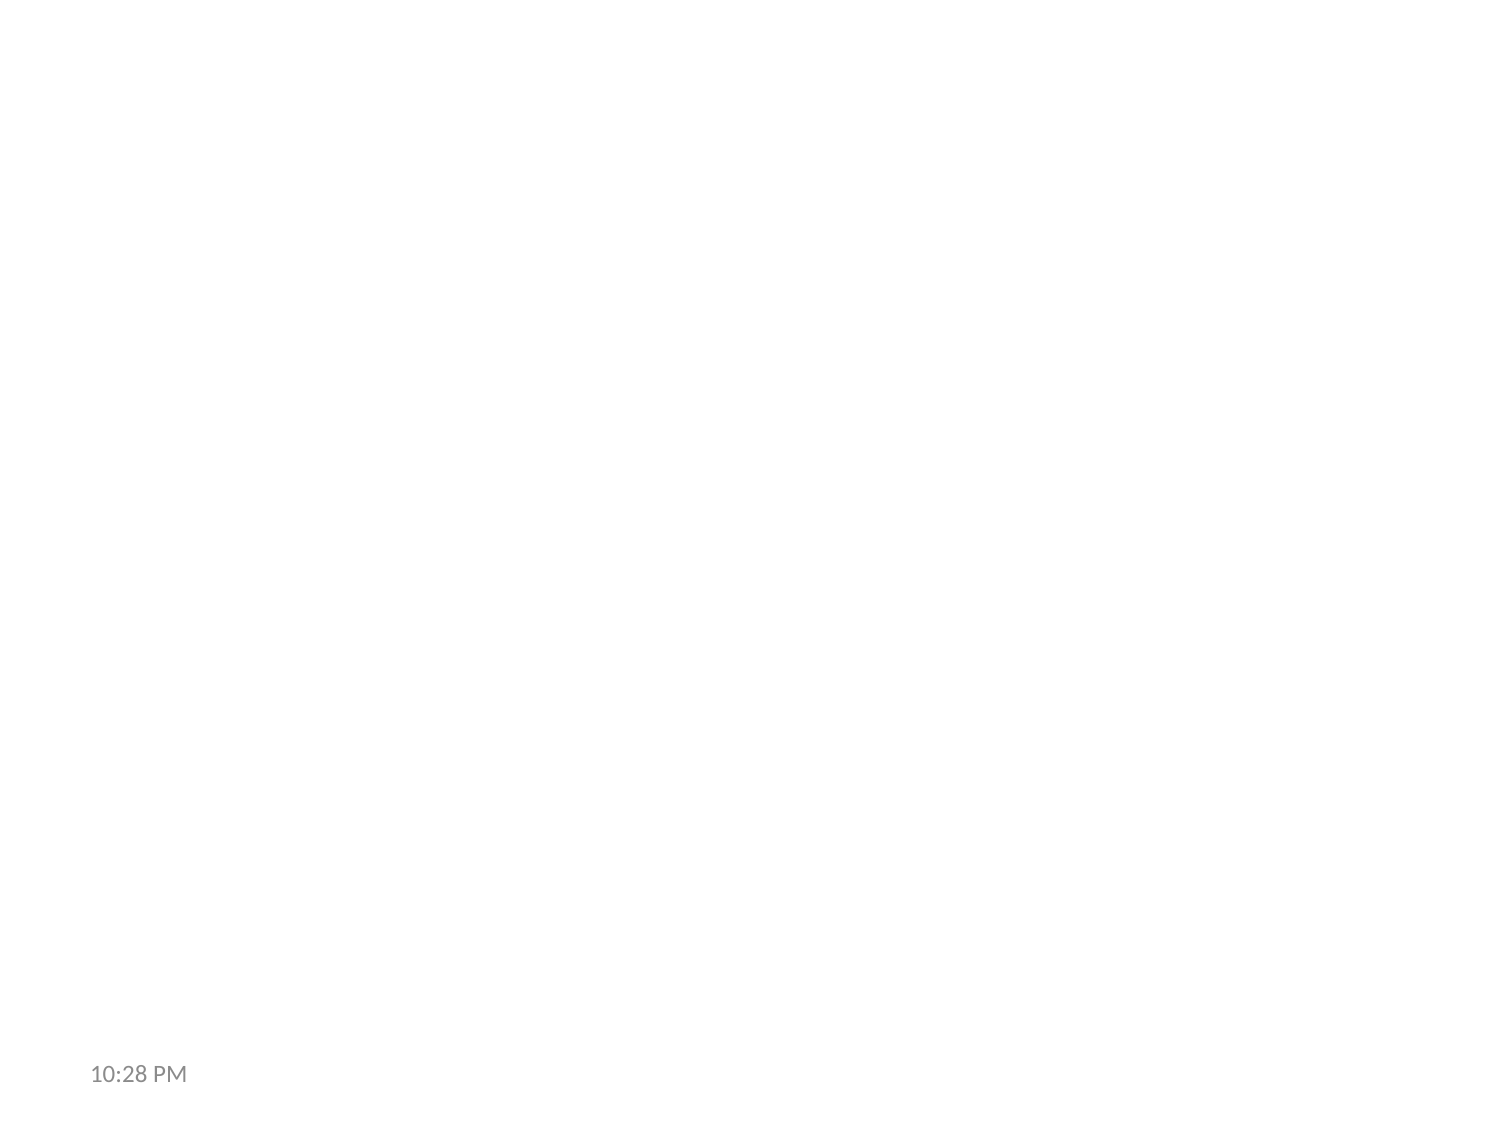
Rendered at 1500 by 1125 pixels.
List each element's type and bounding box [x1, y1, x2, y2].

slide_number [75, 1042, 425, 1103]
